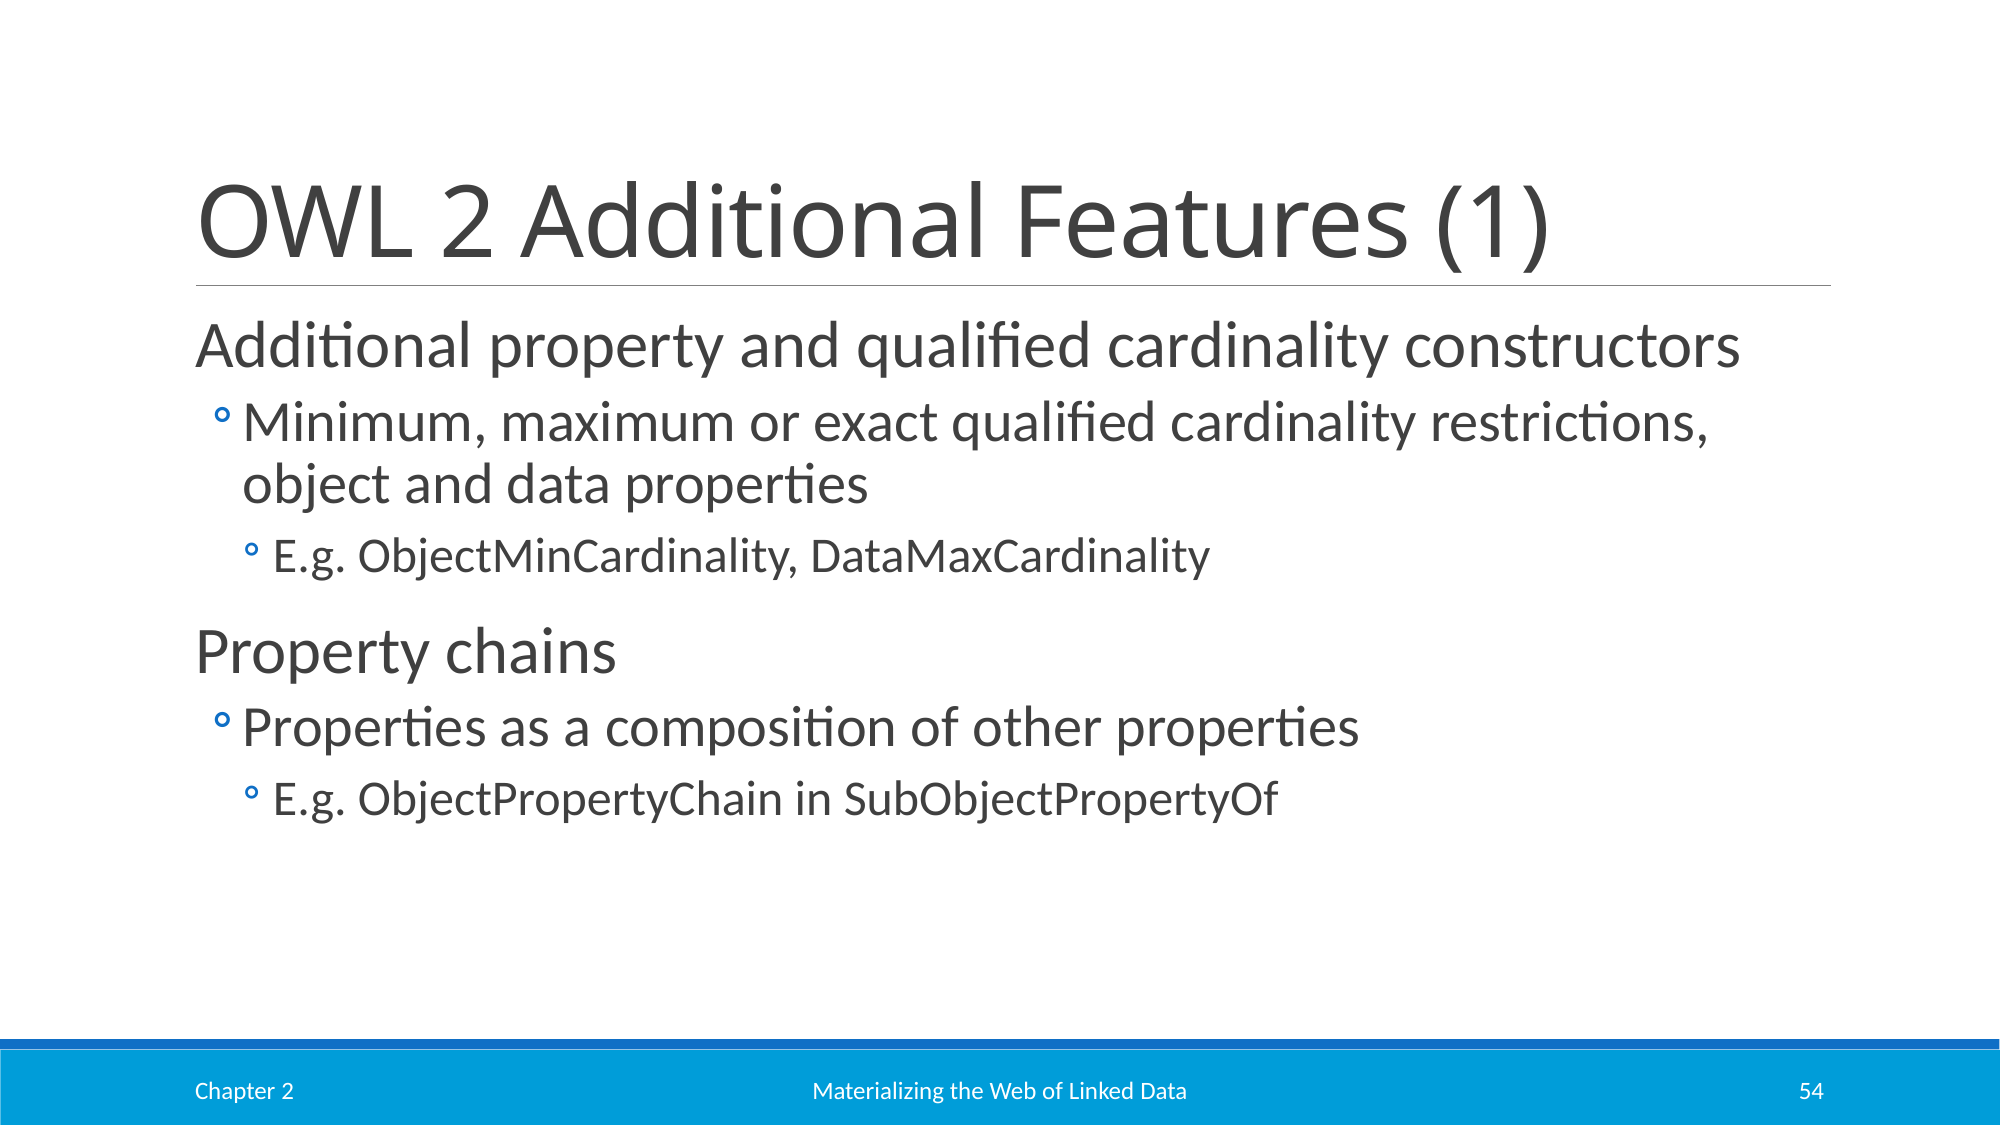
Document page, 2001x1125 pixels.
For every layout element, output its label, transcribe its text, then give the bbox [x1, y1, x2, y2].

slide_number 54 [1624, 1059, 1840, 1120]
slide_number Chapter 2 [180, 1059, 586, 1120]
title OWL 2 Additional Features (1) [180, 47, 1830, 285]
list Additional property and qualified cardinality constructors Minimum, maximum or exact qualified cardinality restrictions, object and data properties E.g. ObjectMinCardinality, DataMaxCardinality Property chains Properties as a composition of other properties E.g. ObjectPropertyChain in SubObjectPropertyOf [180, 302, 1830, 963]
footer Materializing the Web of Linked Data [604, 1059, 1396, 1120]
